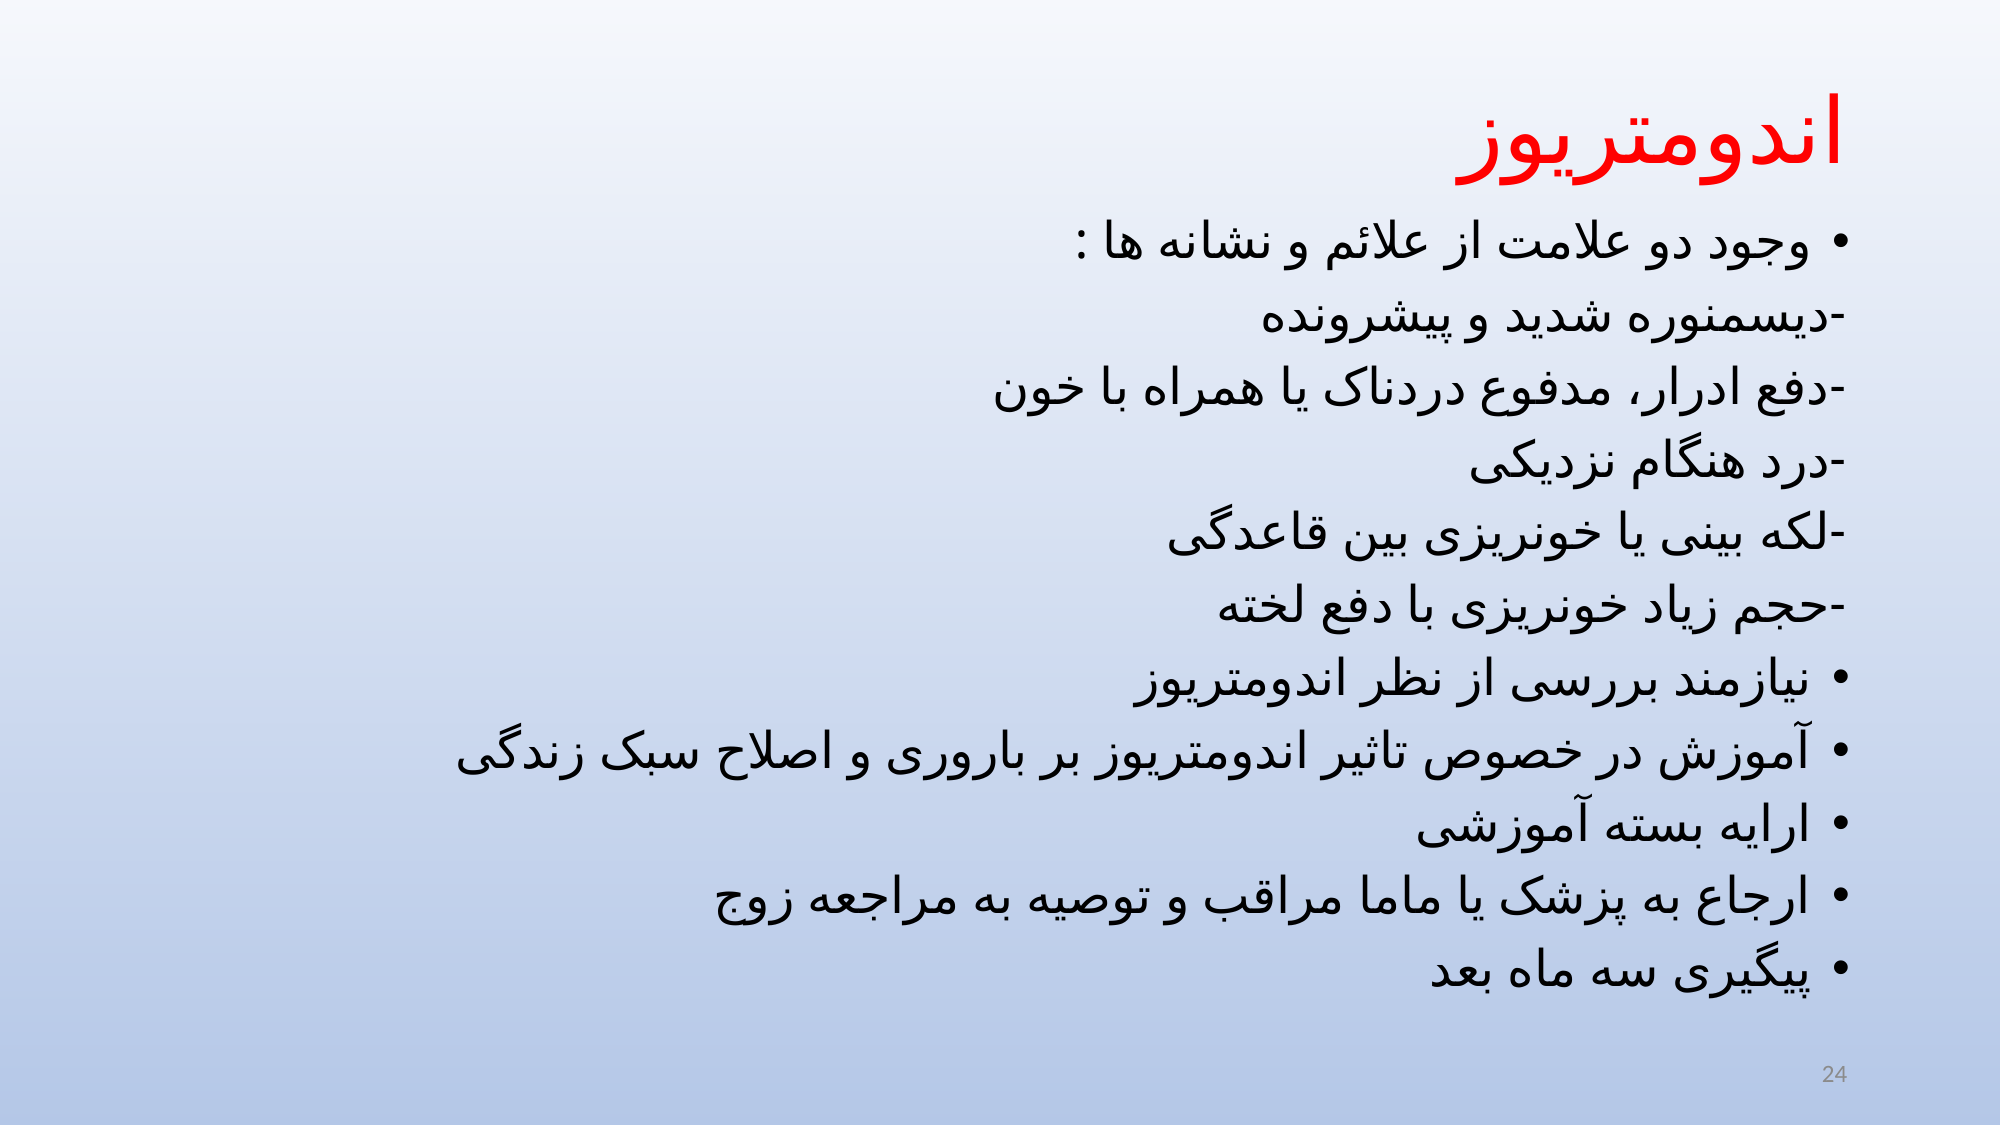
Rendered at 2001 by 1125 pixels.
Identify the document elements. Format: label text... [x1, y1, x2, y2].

title اندومتریوز [137, 59, 1863, 207]
slide_number 24 [1412, 1042, 1863, 1103]
list وجود دو علامت از علائم و نشانه ها : -دیسمنوره شدید و پیشرونده -دفع ادرار، مدفوع دردناک یا همراه با خون -درد هنگام نزدیکی -لکه بینی یا خونریزی بین قاعدگی -حجم زیاد خونریزی با دفع لخته نیازمند بررسی از نظر اندومتریوز آموزش در خصوص تاثیر اندومتریوز بر باروری و اصلاح سبک زندگی ارایه بسته آموزشی ارجاع به پزشک یا ماما مراقب و توصیه به مراجعه زوج پیگیری سه ماه بعد [137, 207, 1863, 1014]
